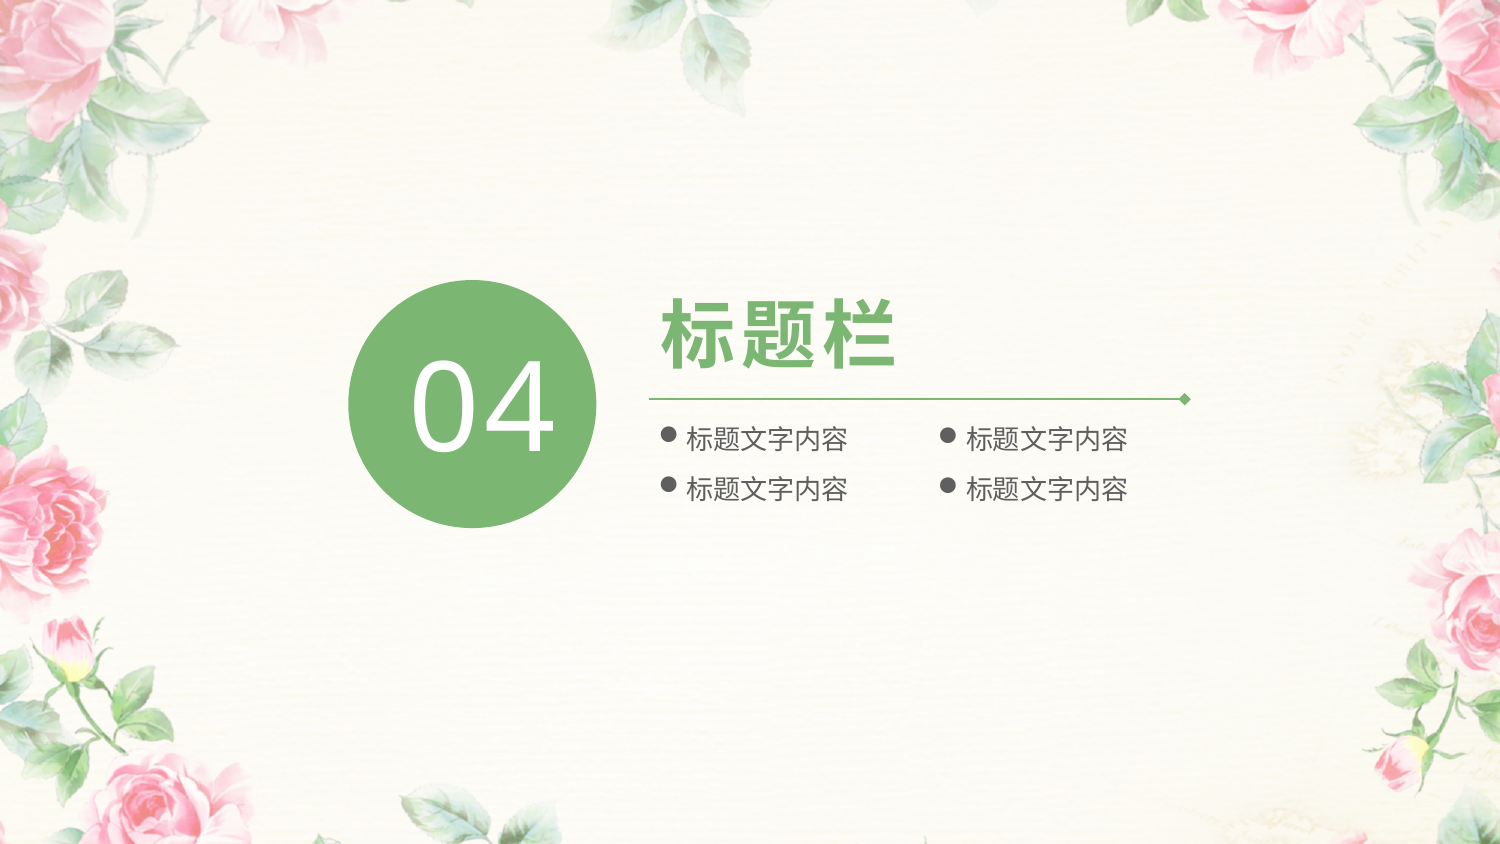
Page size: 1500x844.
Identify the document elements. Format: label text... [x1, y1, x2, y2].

text_box 标题栏 [645, 280, 914, 385]
text_box 标题文字内容 [937, 422, 1268, 456]
text_box 标题文字内容 [658, 422, 937, 455]
picture [0, 0, 1500, 844]
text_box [348, 279, 597, 529]
text_box 标题文字内容 [937, 472, 1268, 506]
text_box 标题文字内容 [658, 472, 937, 505]
